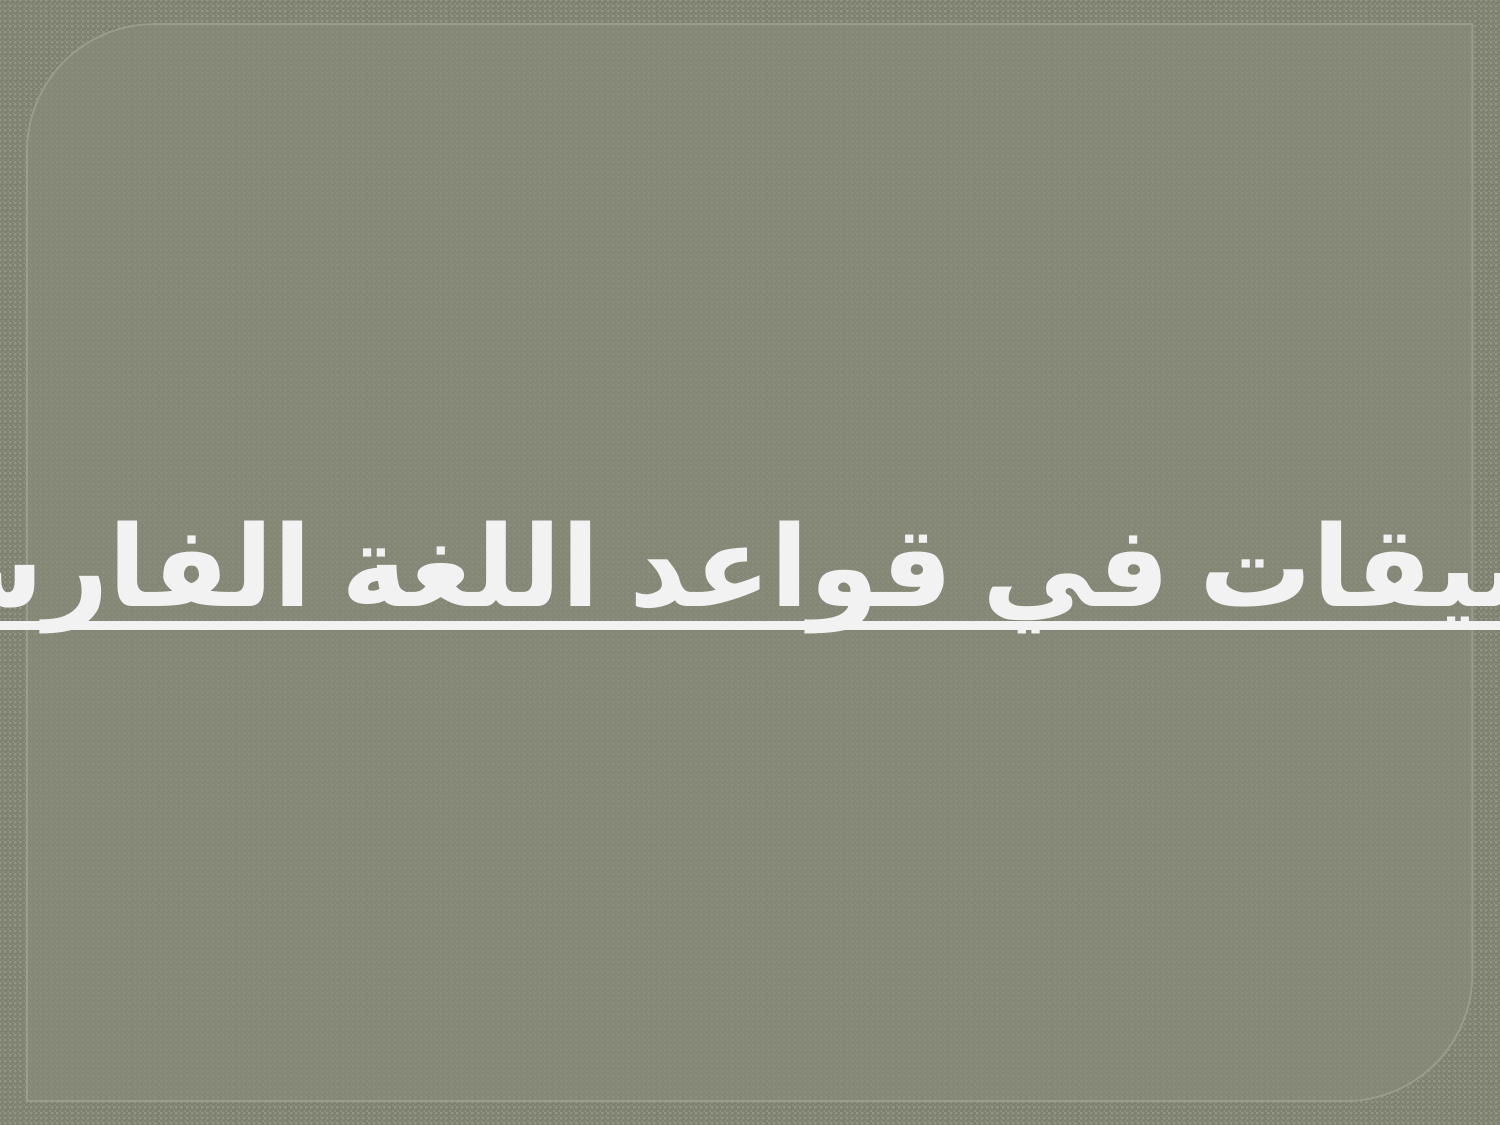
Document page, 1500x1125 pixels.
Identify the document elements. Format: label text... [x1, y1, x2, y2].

text_box تطبيقات في قواعد اللغة الفارسية [0, 486, 1500, 637]
